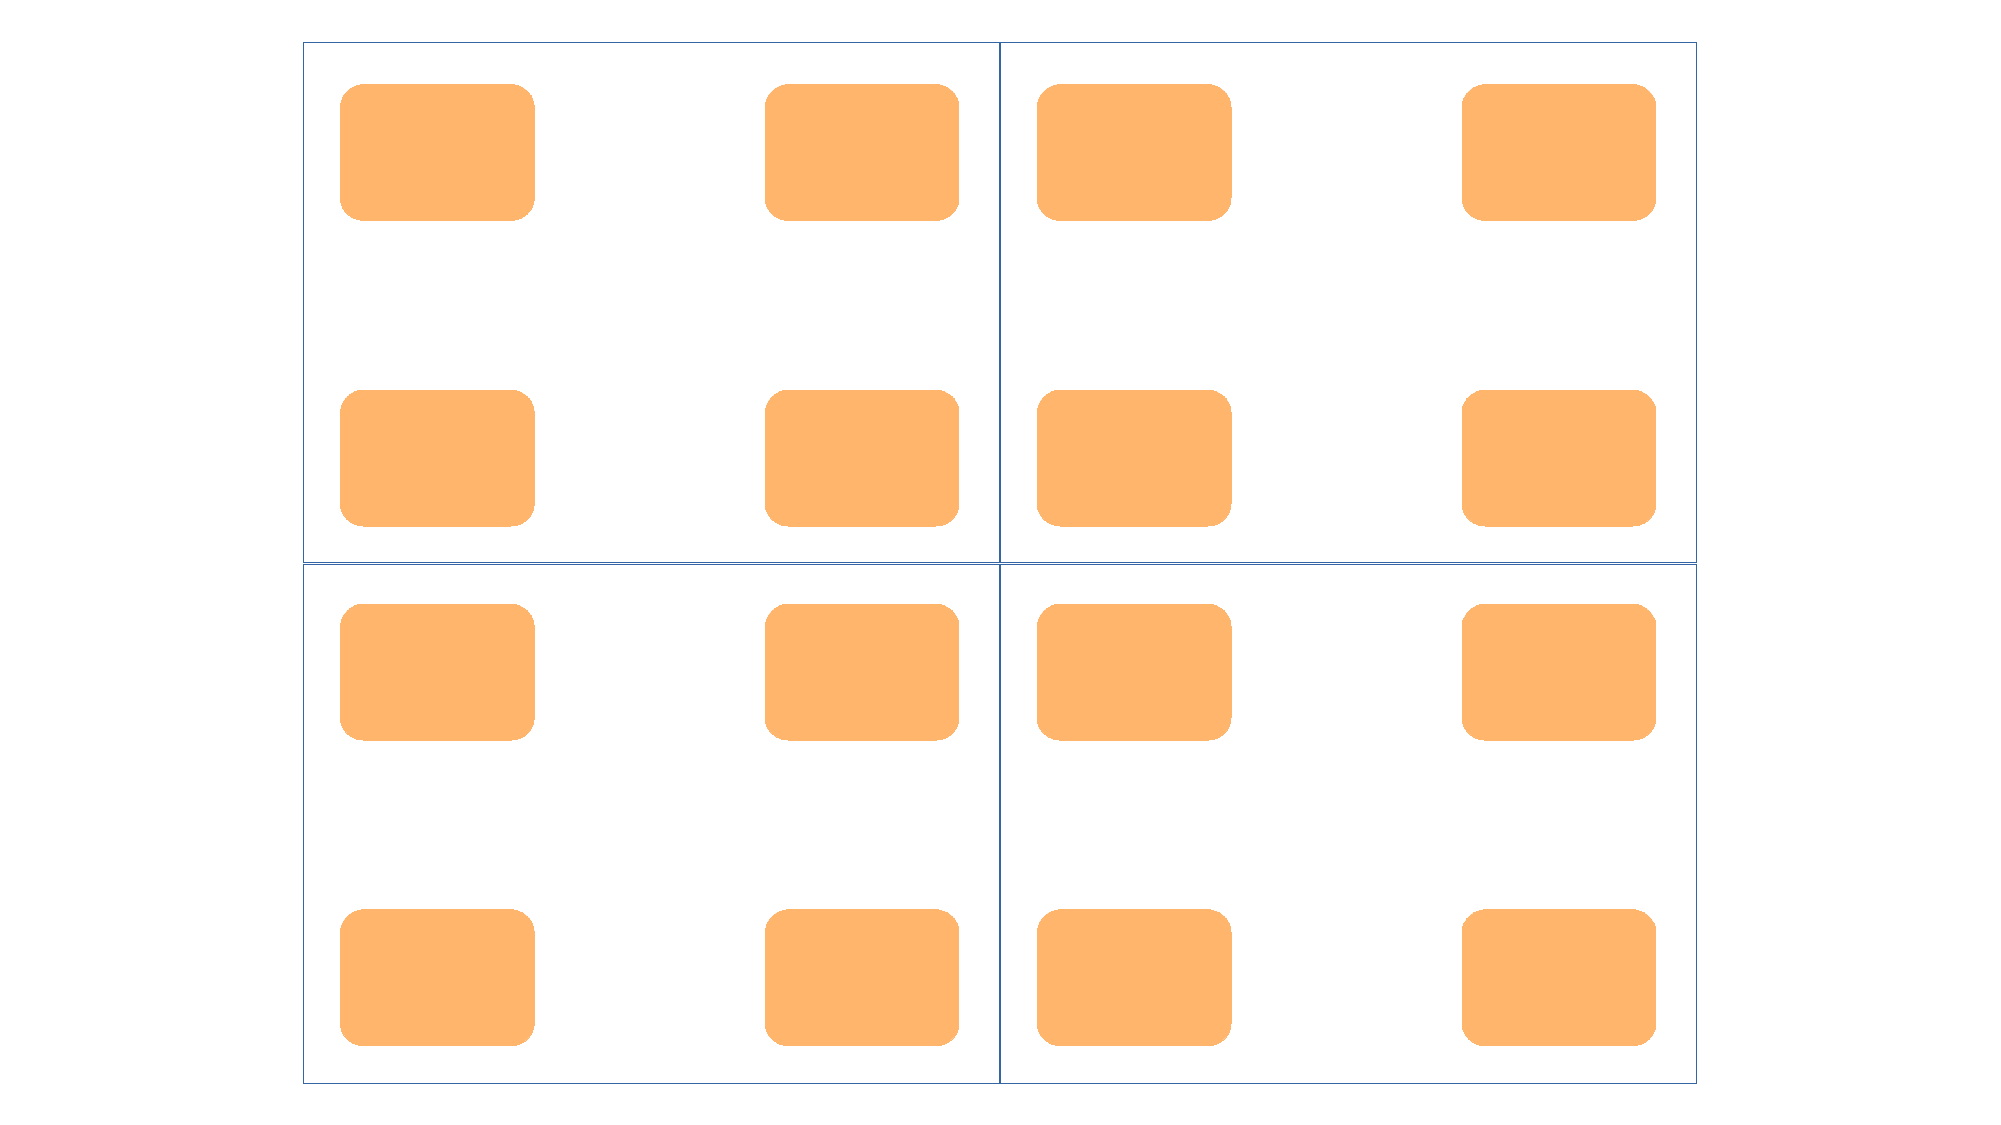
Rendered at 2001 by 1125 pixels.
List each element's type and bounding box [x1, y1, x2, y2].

text_box [1462, 909, 1656, 1046]
text_box [340, 84, 535, 221]
text_box [1037, 909, 1232, 1046]
text_box [303, 564, 1000, 1084]
text_box [1037, 84, 1232, 221]
text_box [340, 604, 535, 741]
text_box [1462, 604, 1656, 741]
text_box [765, 84, 959, 221]
text_box [340, 909, 535, 1046]
text_box [340, 390, 535, 527]
text_box [1000, 564, 1697, 1084]
text_box [765, 390, 959, 527]
text_box [1037, 604, 1232, 741]
text_box [765, 909, 959, 1046]
text_box [1037, 390, 1232, 527]
text_box [1000, 42, 1697, 563]
text_box [1462, 84, 1656, 221]
text_box [1462, 390, 1656, 527]
text_box [765, 604, 959, 741]
text_box [303, 42, 1000, 563]
